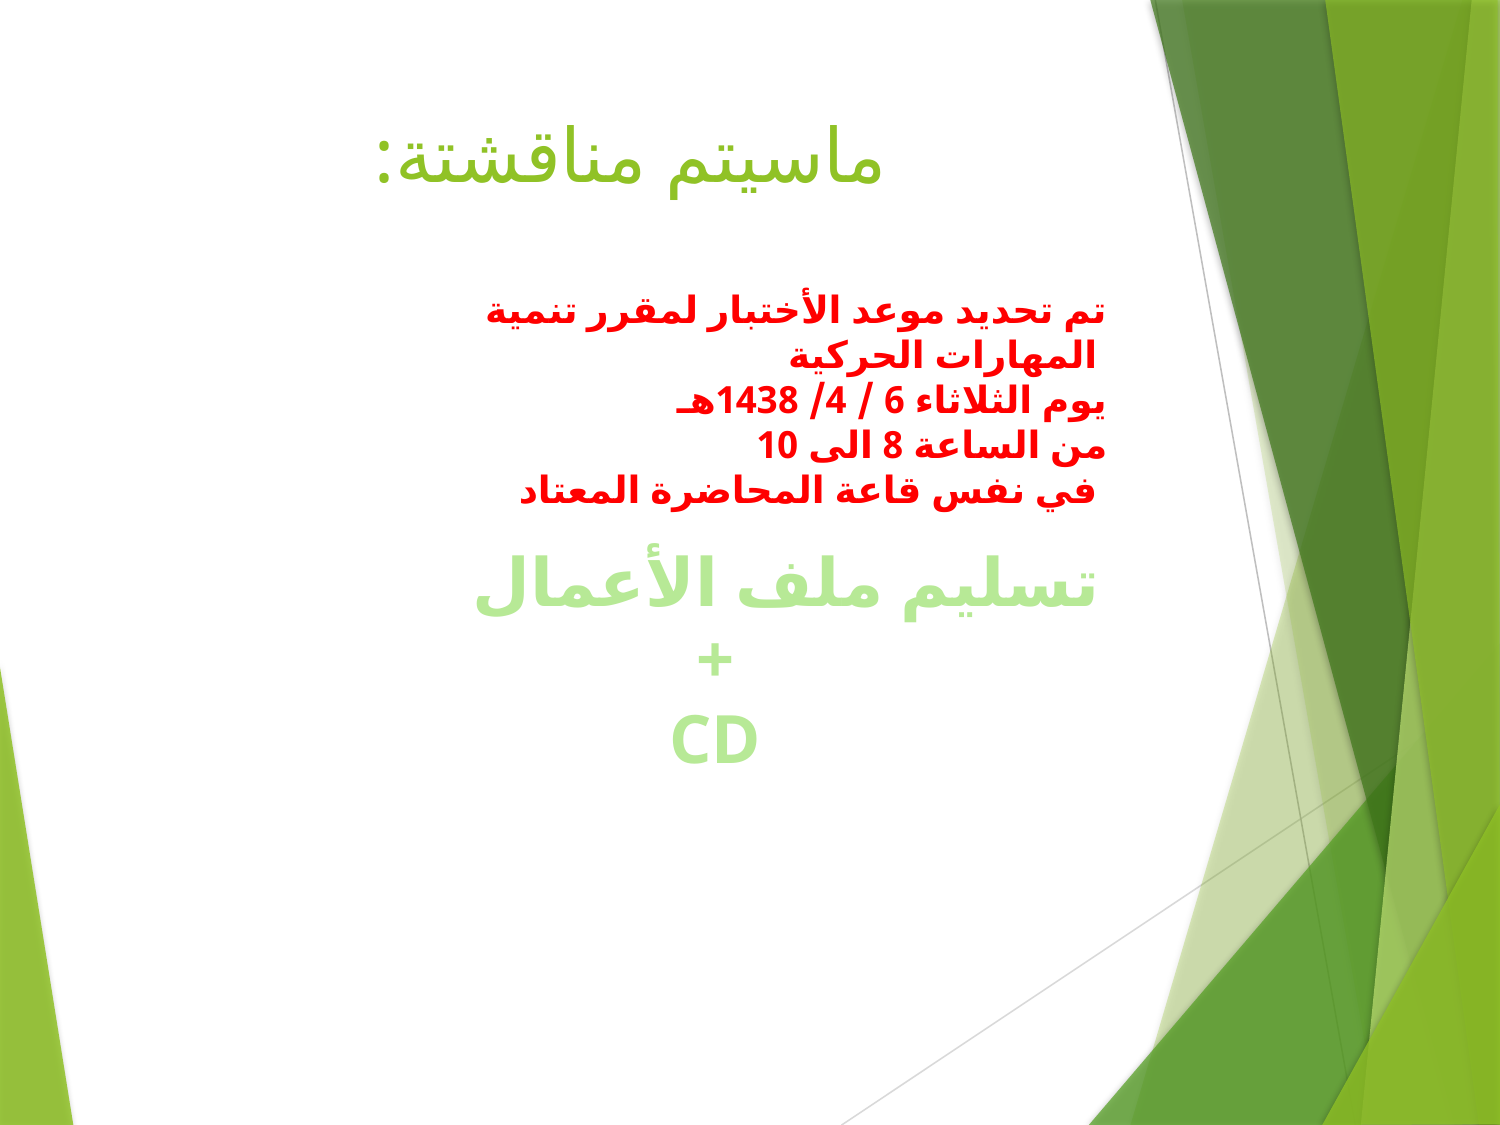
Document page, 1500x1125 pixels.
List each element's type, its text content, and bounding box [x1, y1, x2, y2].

text_box تسليم ملف الأعمال [457, 532, 1116, 628]
text_box تم تحديد موعد الأختبار لمقرر تنمية المهارات الحركية يوم الثلاثاء 6 / 4/ 1438هـ من الساعة 8 الى 10 في نفس قاعة المحاضرة المعتاد [371, 278, 1122, 519]
text_box + CD [218, 609, 1213, 920]
title ماسيتم مناقشتة: [99, 99, 1142, 220]
